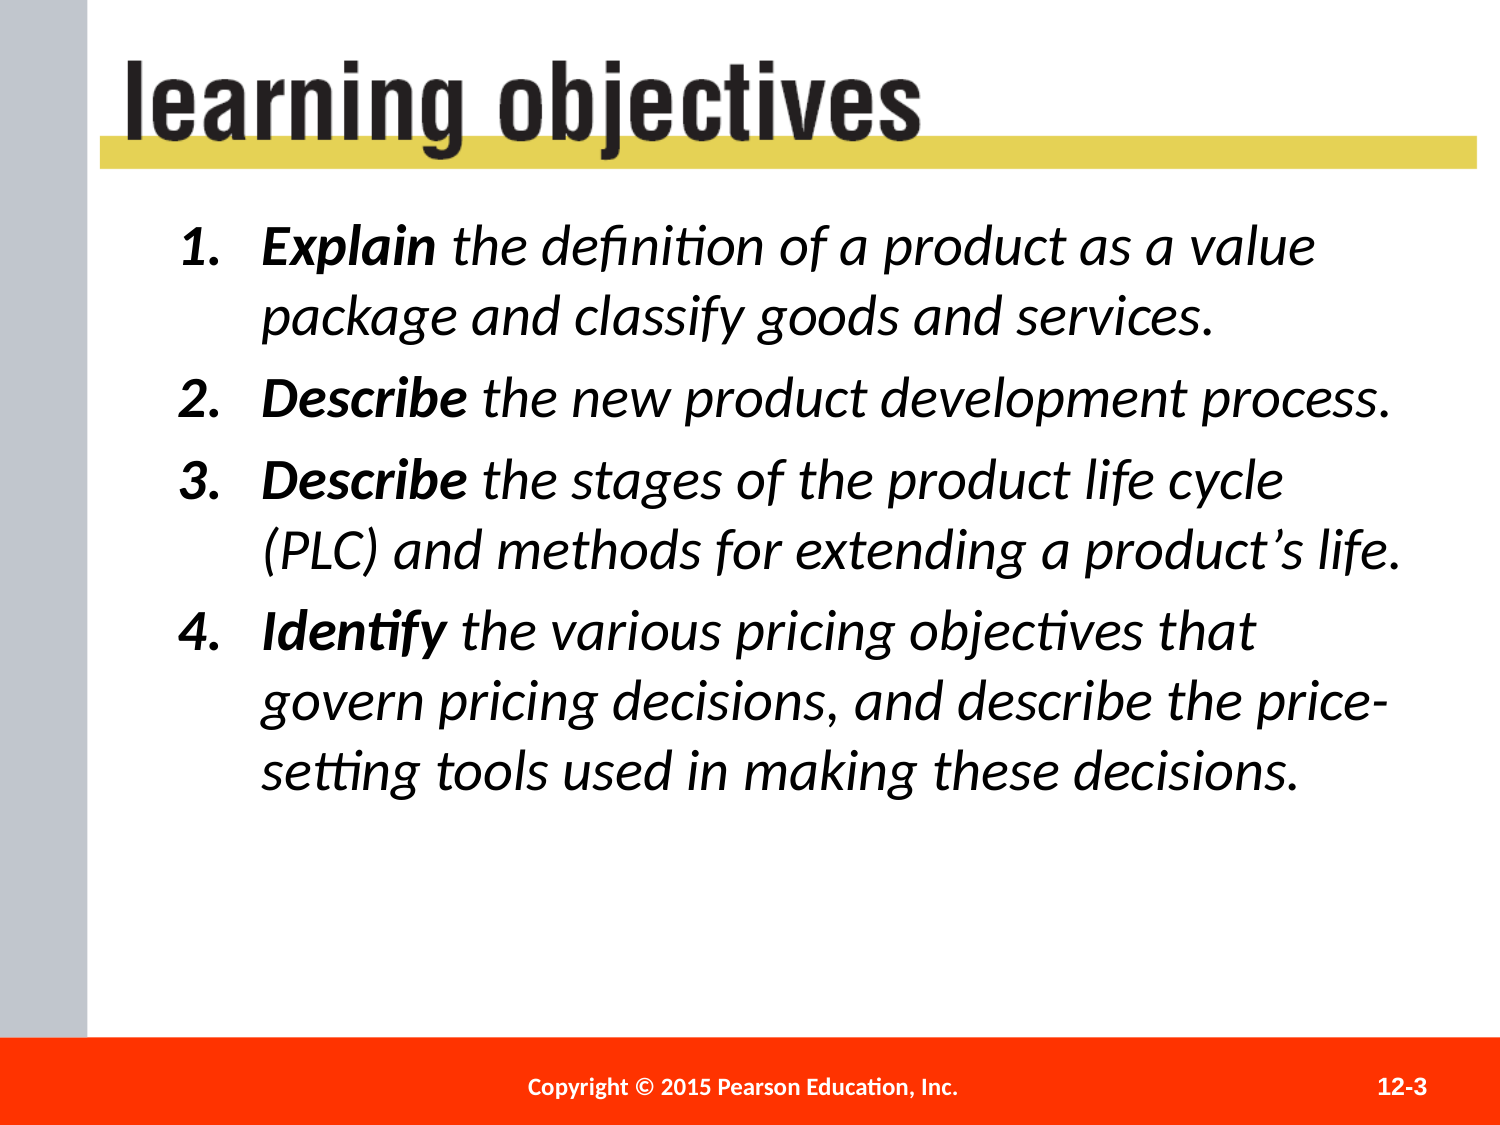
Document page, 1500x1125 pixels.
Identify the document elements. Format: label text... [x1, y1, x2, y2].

list Explain the definition of a product as a value package and classify goods and services. Describe the new product development process. Describe the stages of the product life cycle (PLC) and methods for extending a product’s life. Identify the various pricing objectives that govern pricing decisions, and describe the price-setting tools used in making these decisions. [162, 199, 1426, 976]
